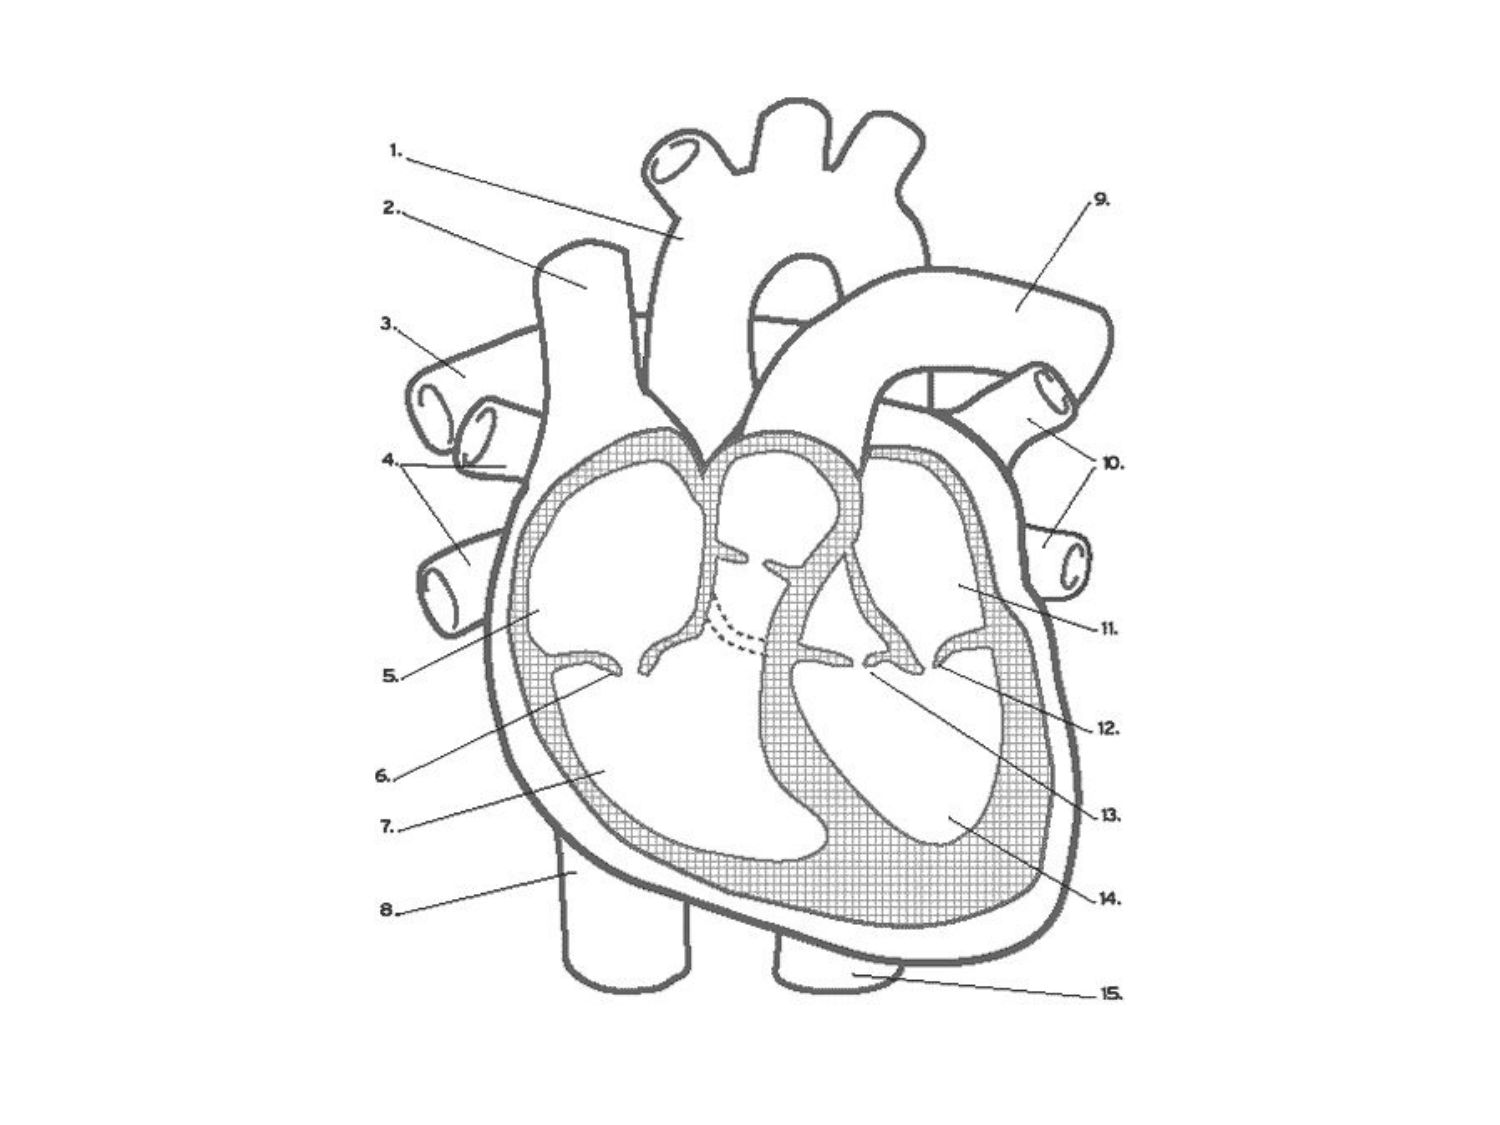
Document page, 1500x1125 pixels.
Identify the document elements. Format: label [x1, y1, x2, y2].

list [74, 96, 1426, 1006]
